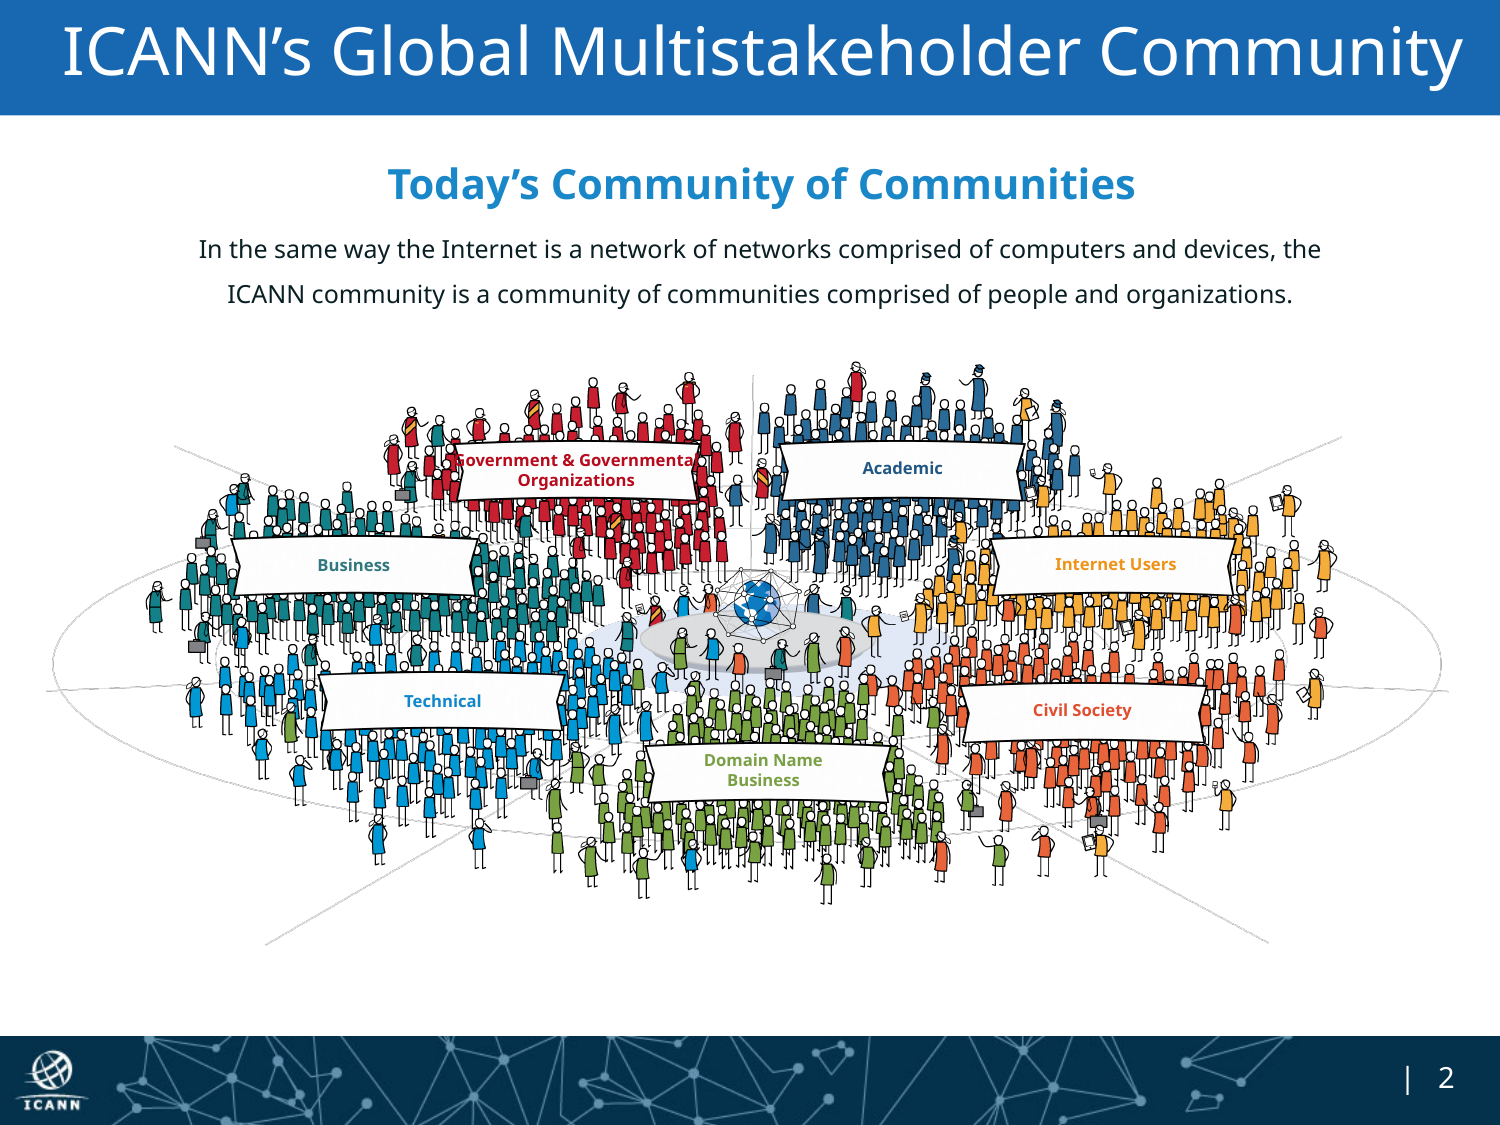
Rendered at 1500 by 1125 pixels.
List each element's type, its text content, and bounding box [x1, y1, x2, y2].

picture [35, 309, 1454, 996]
text_box In the same way the Internet is a network of networks comprised of computers and devices, the ICANN community is a community of communities comprised of people and organizations. [176, 211, 1346, 307]
title ICANN’s Global Multistakeholder Community [0, 0, 1500, 116]
text_box Today’s Community of Communities [12, 149, 1500, 215]
picture [0, 1036, 1500, 1125]
